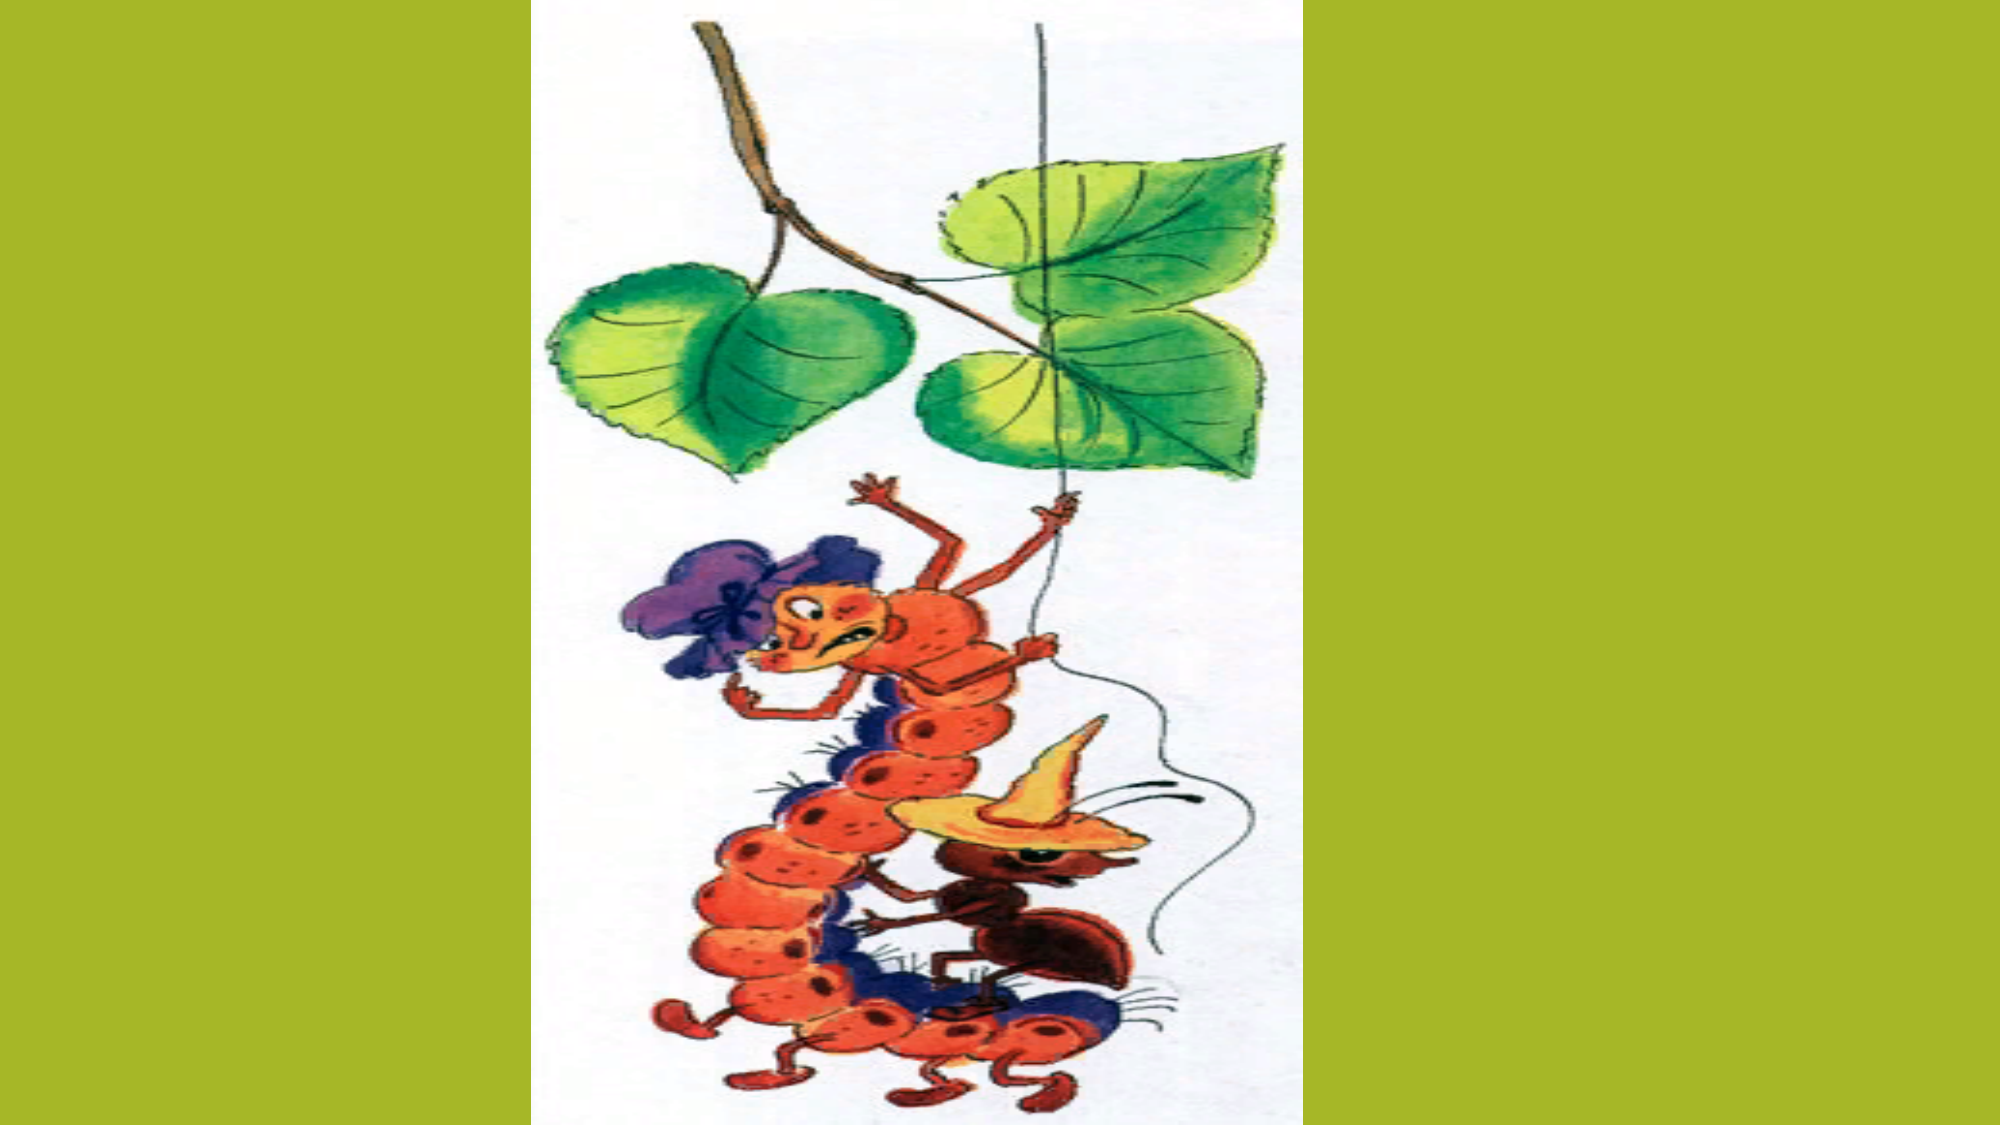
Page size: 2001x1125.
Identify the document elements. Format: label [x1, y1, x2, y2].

picture [531, 0, 1304, 1125]
